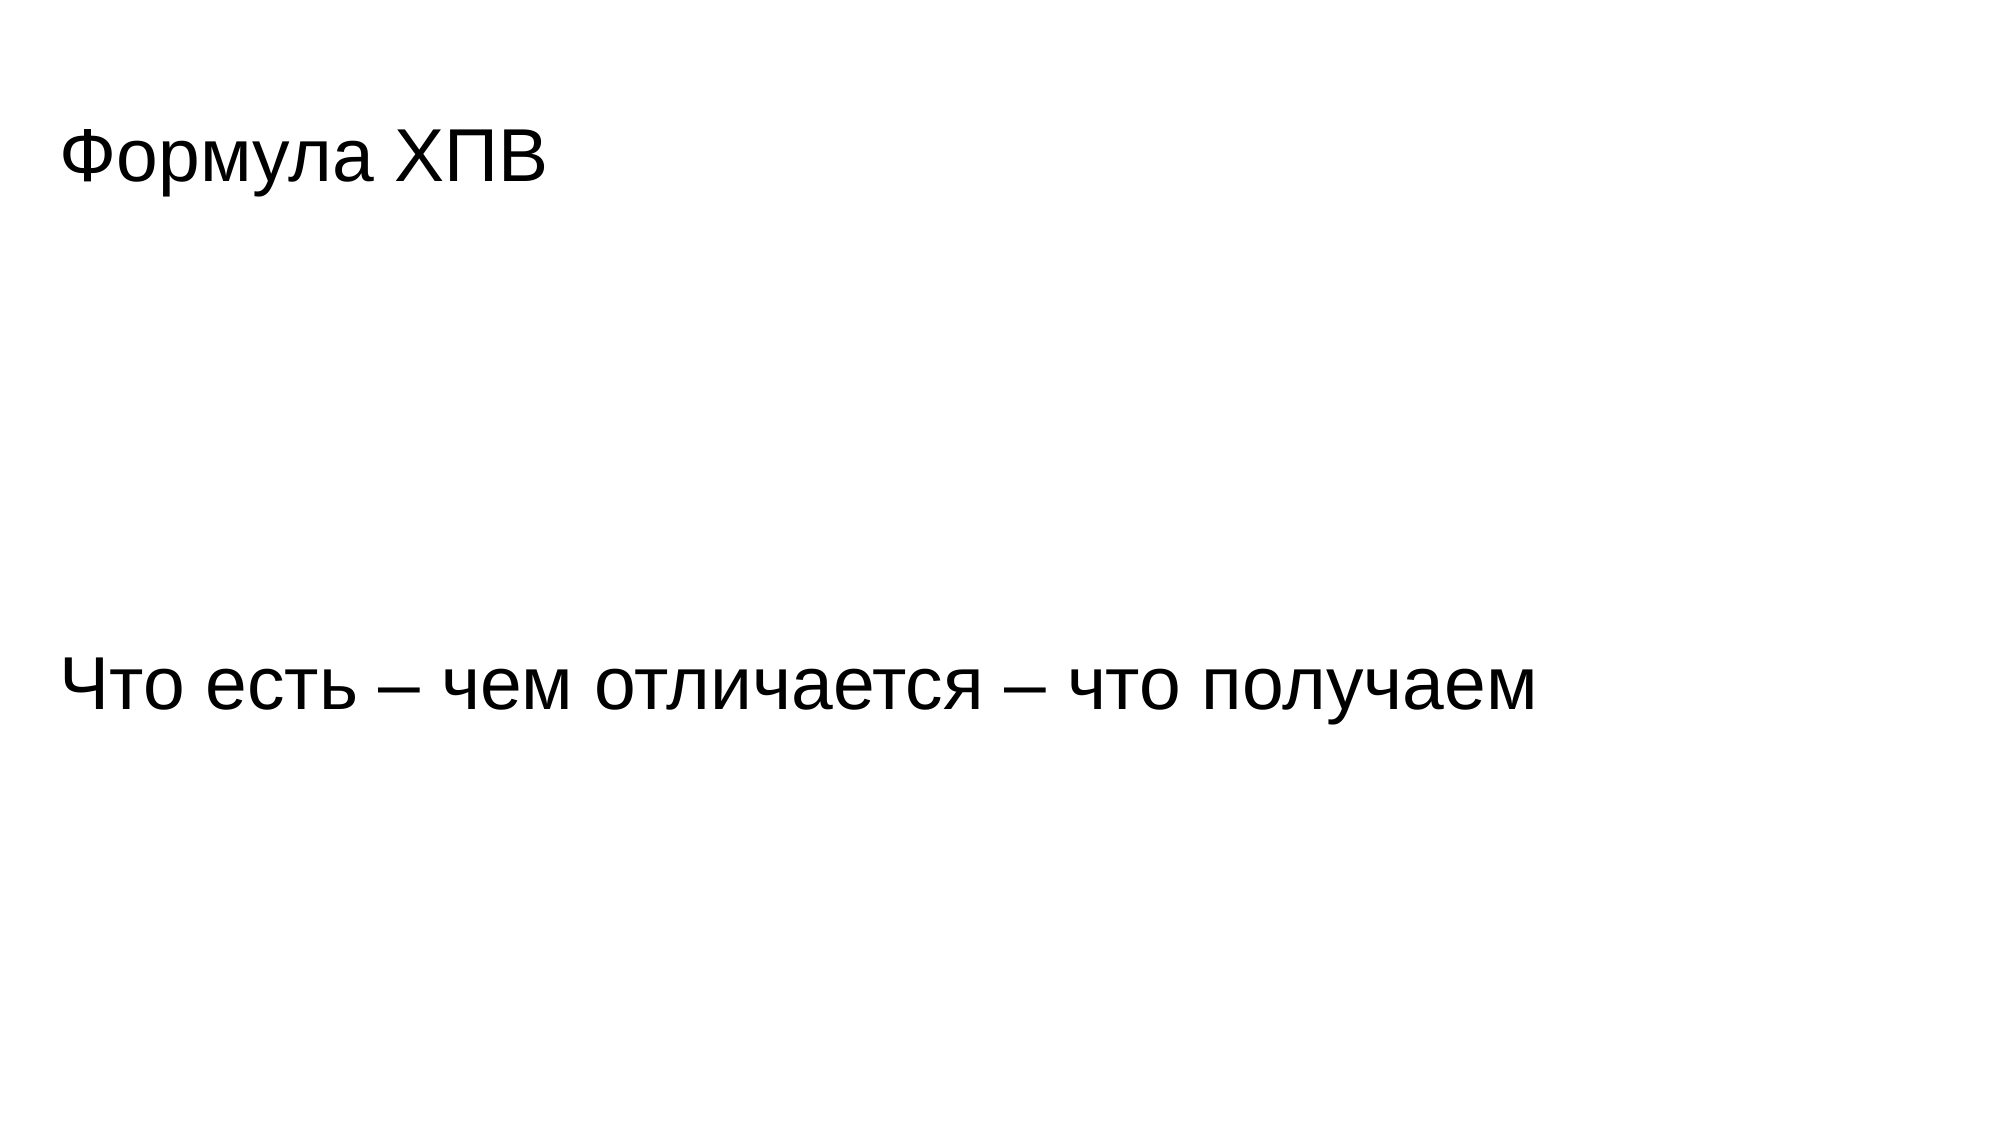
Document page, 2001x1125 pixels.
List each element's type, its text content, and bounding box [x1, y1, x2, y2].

subtitle Что есть – чем отличается – что получаем [59, 303, 1919, 1057]
title Формула ХПВ [59, 55, 1901, 247]
